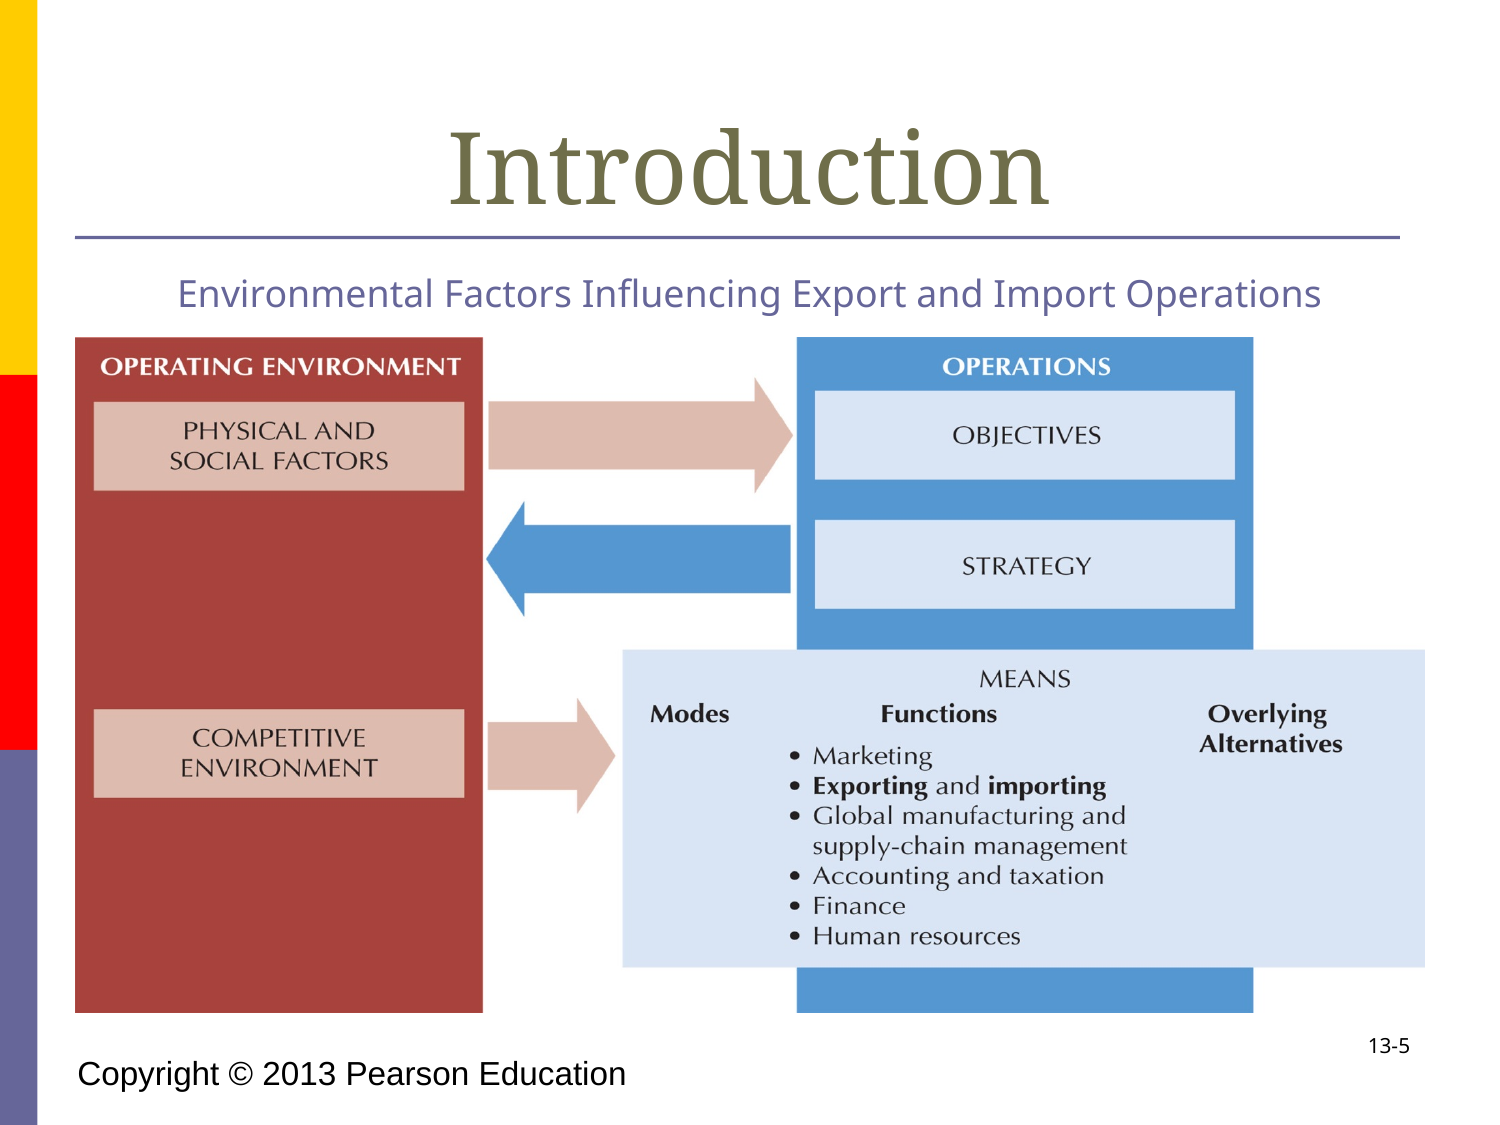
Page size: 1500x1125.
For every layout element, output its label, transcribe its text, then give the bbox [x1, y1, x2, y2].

slide_number 13-5 [1074, 1025, 1425, 1100]
picture [74, 337, 1426, 1013]
title Introduction [75, 45, 1425, 233]
list Environmental Factors Influencing Export and Import Operations [75, 262, 1425, 336]
